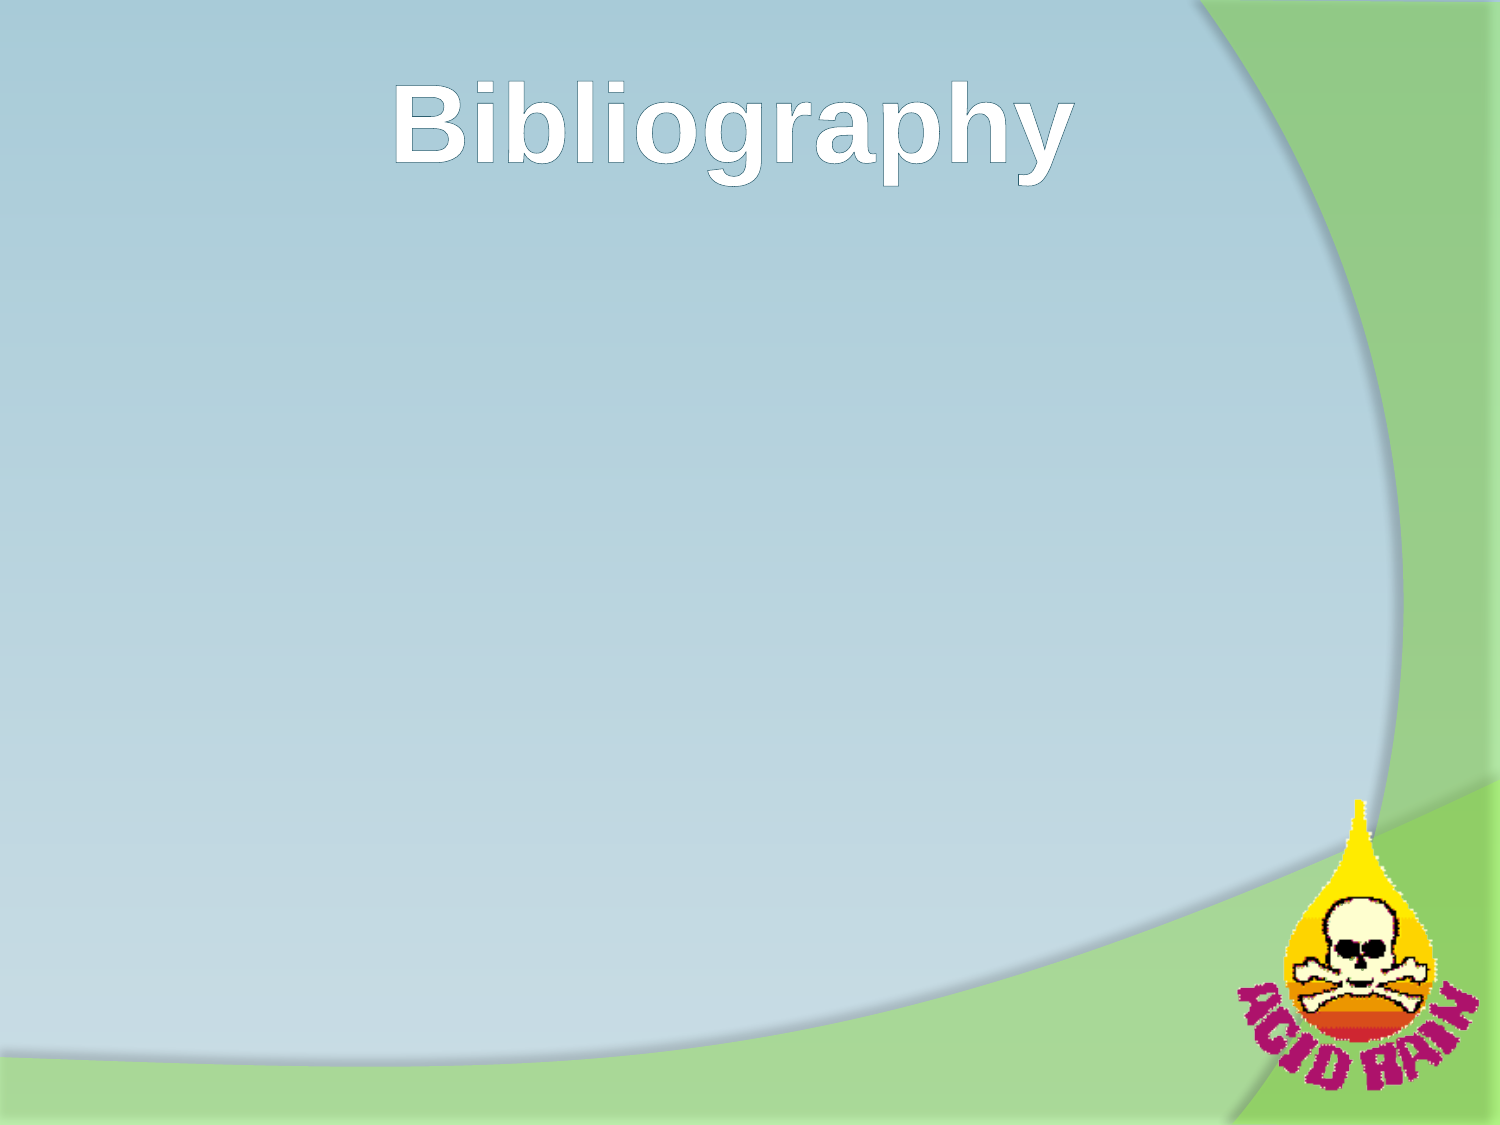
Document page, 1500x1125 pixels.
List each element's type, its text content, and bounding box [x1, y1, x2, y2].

picture [1233, 798, 1484, 1095]
text_box Bibliography [159, 42, 1306, 193]
